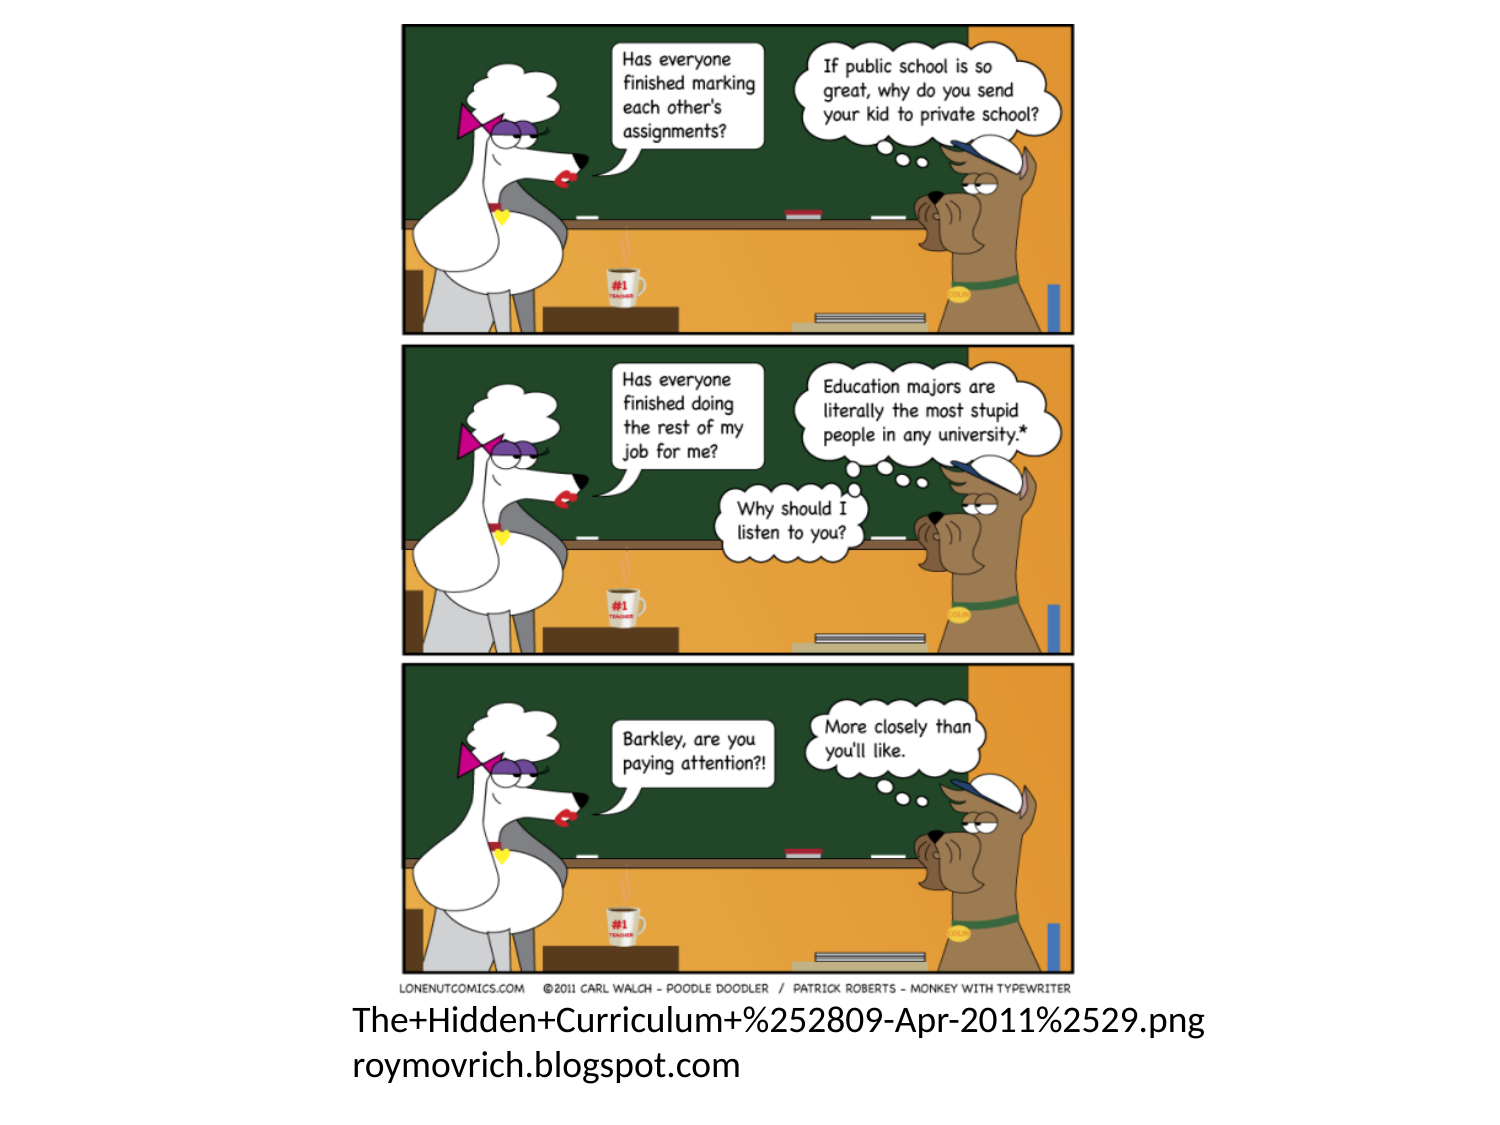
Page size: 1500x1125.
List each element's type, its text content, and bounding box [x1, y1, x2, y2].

text_box The+Hidden+Curriculum+%252809-Apr-2011%2529.png roymovrich.blogspot.com [337, 987, 1250, 1093]
picture [399, 24, 1076, 1001]
